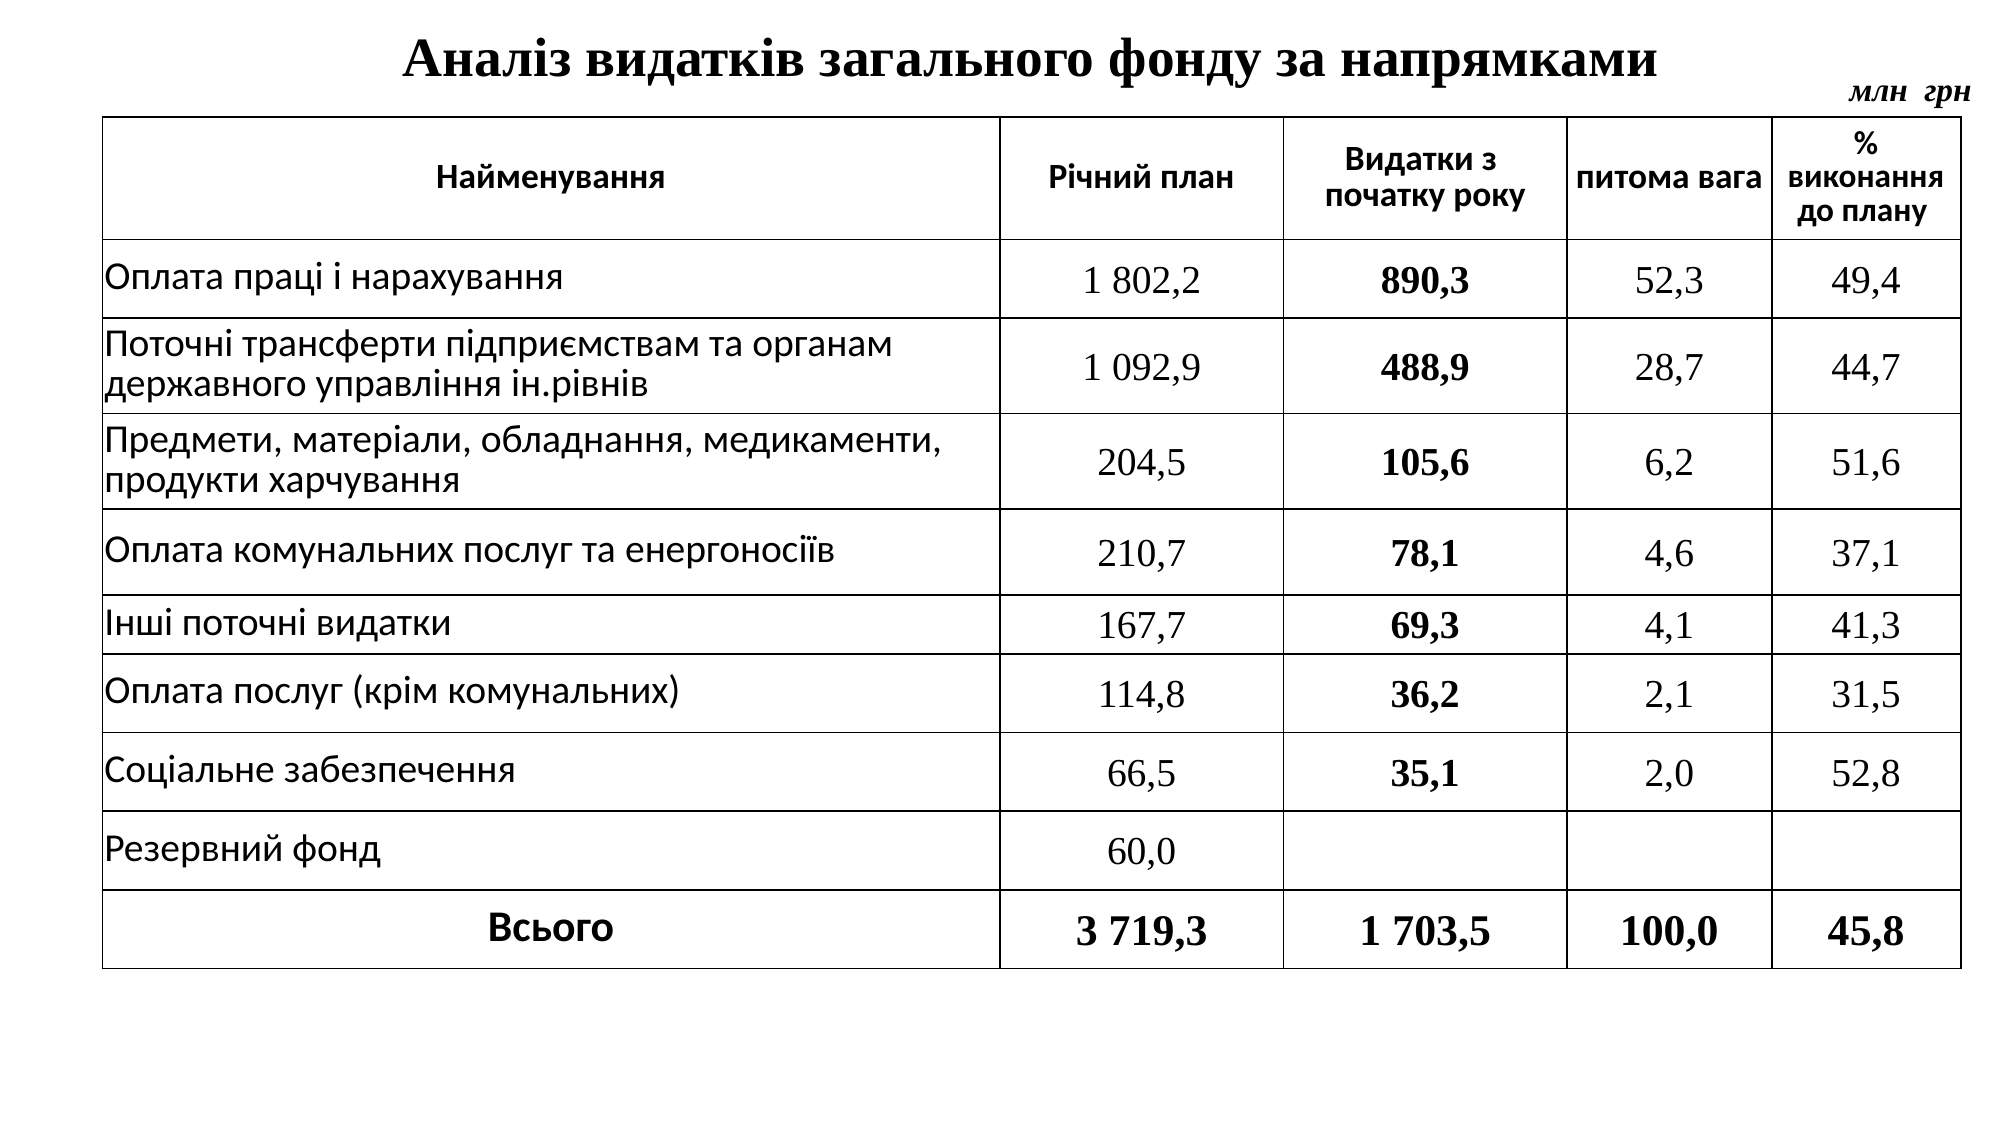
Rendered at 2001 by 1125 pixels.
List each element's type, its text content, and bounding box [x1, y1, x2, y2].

table_cell Всього [103, 891, 999, 968]
table_cell 35,1 [1284, 733, 1566, 810]
table_cell Резервний фонд [103, 812, 999, 889]
table_cell Інші поточні видатки [103, 596, 999, 653]
table_cell 31,5 [1773, 655, 1960, 732]
table_cell 204,5 [1001, 414, 1283, 508]
table_cell 2,1 [1568, 655, 1771, 732]
table_cell 114,8 [1001, 655, 1283, 732]
table_header Видатки з початку року [1284, 118, 1566, 239]
table_cell 51,6 [1773, 414, 1960, 508]
table_cell Оплата комунальних послуг та енергоносіїв [103, 510, 999, 594]
table_header Найменування [103, 118, 999, 239]
table_cell 105,6 [1284, 414, 1566, 508]
table_cell 1 802,2 [1001, 240, 1283, 317]
table_cell 6,2 [1568, 414, 1771, 508]
table_cell 41,3 [1773, 596, 1960, 653]
table_cell 44,7 [1773, 319, 1960, 413]
table_cell Предмети, матеріали, обладнання, медикаменти, продукти харчування [103, 414, 999, 508]
table_cell 4,1 [1568, 596, 1771, 653]
table_cell 52,3 [1568, 240, 1771, 317]
table_cell 36,2 [1284, 655, 1566, 732]
table_cell 3 719,3 [1001, 891, 1283, 968]
table_cell Соціальне забезпечення [103, 733, 999, 810]
table_cell [1284, 812, 1566, 889]
table_cell 4,6 [1568, 510, 1771, 594]
table_header % виконання до плану [1773, 118, 1960, 239]
table_cell 210,7 [1001, 510, 1283, 594]
table_cell 45,8 [1773, 891, 1960, 968]
table_cell 1 092,9 [1001, 319, 1283, 413]
table_cell 52,8 [1773, 733, 1960, 810]
title Аналіз видатків загального фонду за напрямками [212, 11, 1851, 106]
table_cell Поточні трансферти підприємствам та органам державного управління ін.рівнів [103, 319, 999, 413]
table_cell 890,3 [1284, 240, 1566, 317]
table_cell 1 703,5 [1284, 891, 1566, 968]
table_cell 37,1 [1773, 510, 1960, 594]
text_box млн грн [1834, 30, 2000, 116]
table_cell 69,3 [1284, 596, 1566, 653]
table_header Річний план [1001, 118, 1283, 239]
table_header питома вага [1568, 118, 1771, 239]
table_cell 488,9 [1284, 319, 1566, 413]
table_cell 28,7 [1568, 319, 1771, 413]
table_cell 66,5 [1001, 733, 1283, 810]
table_cell [1773, 812, 1960, 889]
table_cell 49,4 [1773, 240, 1960, 317]
table_cell 100,0 [1568, 891, 1771, 968]
table_cell 78,1 [1284, 510, 1566, 594]
table_cell Оплата послуг (крім комунальних) [103, 655, 999, 732]
table_cell [1568, 812, 1771, 889]
table_cell 60,0 [1001, 812, 1283, 889]
table_cell 2,0 [1568, 733, 1771, 810]
table_cell 167,7 [1001, 596, 1283, 653]
table_cell Оплата праці і нарахування [103, 240, 999, 317]
